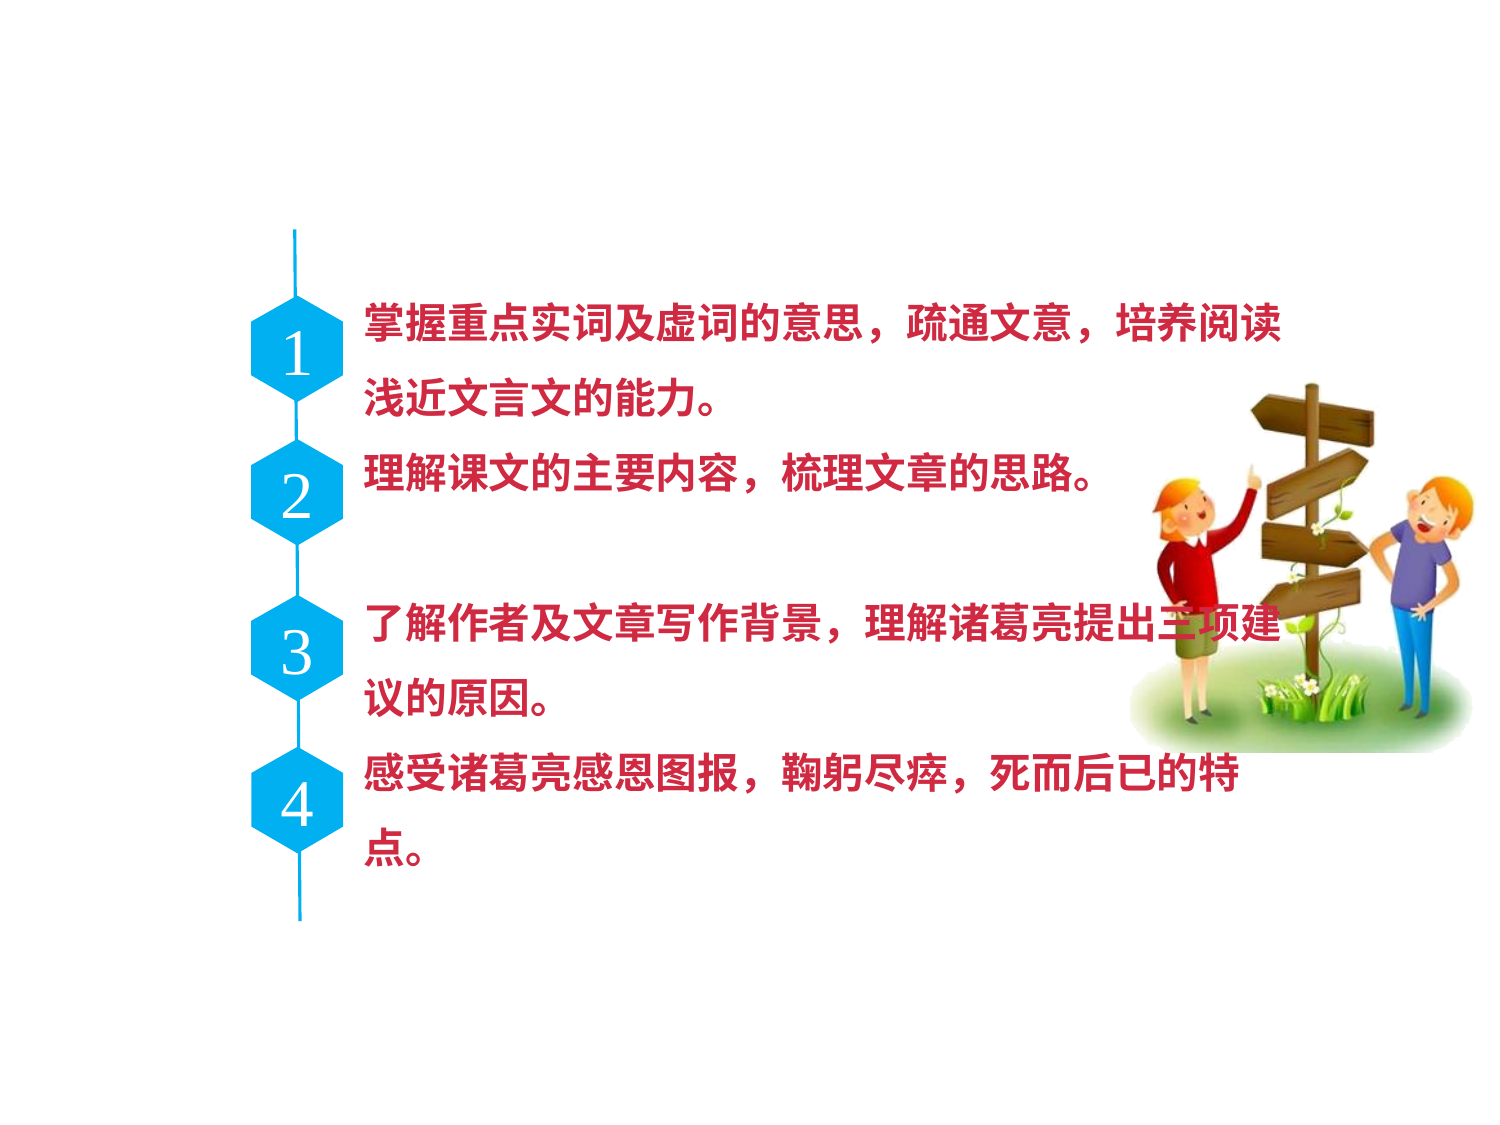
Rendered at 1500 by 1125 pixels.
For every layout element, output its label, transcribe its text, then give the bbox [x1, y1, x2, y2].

text_box 2 [251, 440, 294, 544]
text_box 掌握重点实词及虚词的意思，疏通文意，培养阅读浅近文言文的能力。 理解课文的主要内容，梳理文章的思路。 了解作者及文章写作背景，理解诸葛亮提出三项建议的原因。 感受诸葛亮感恩图报，鞠躬尽瘁，死而后已的特点。 [348, 333, 1337, 811]
text_box 1 [251, 297, 294, 401]
text_box 3 [300, 596, 343, 700]
text_box 1 [300, 297, 343, 401]
text_box 4 [300, 748, 344, 852]
picture [1130, 365, 1500, 753]
text_box 2 [300, 440, 343, 544]
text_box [294, 229, 300, 921]
text_box 3 [251, 596, 294, 700]
text_box 4 [251, 748, 294, 852]
